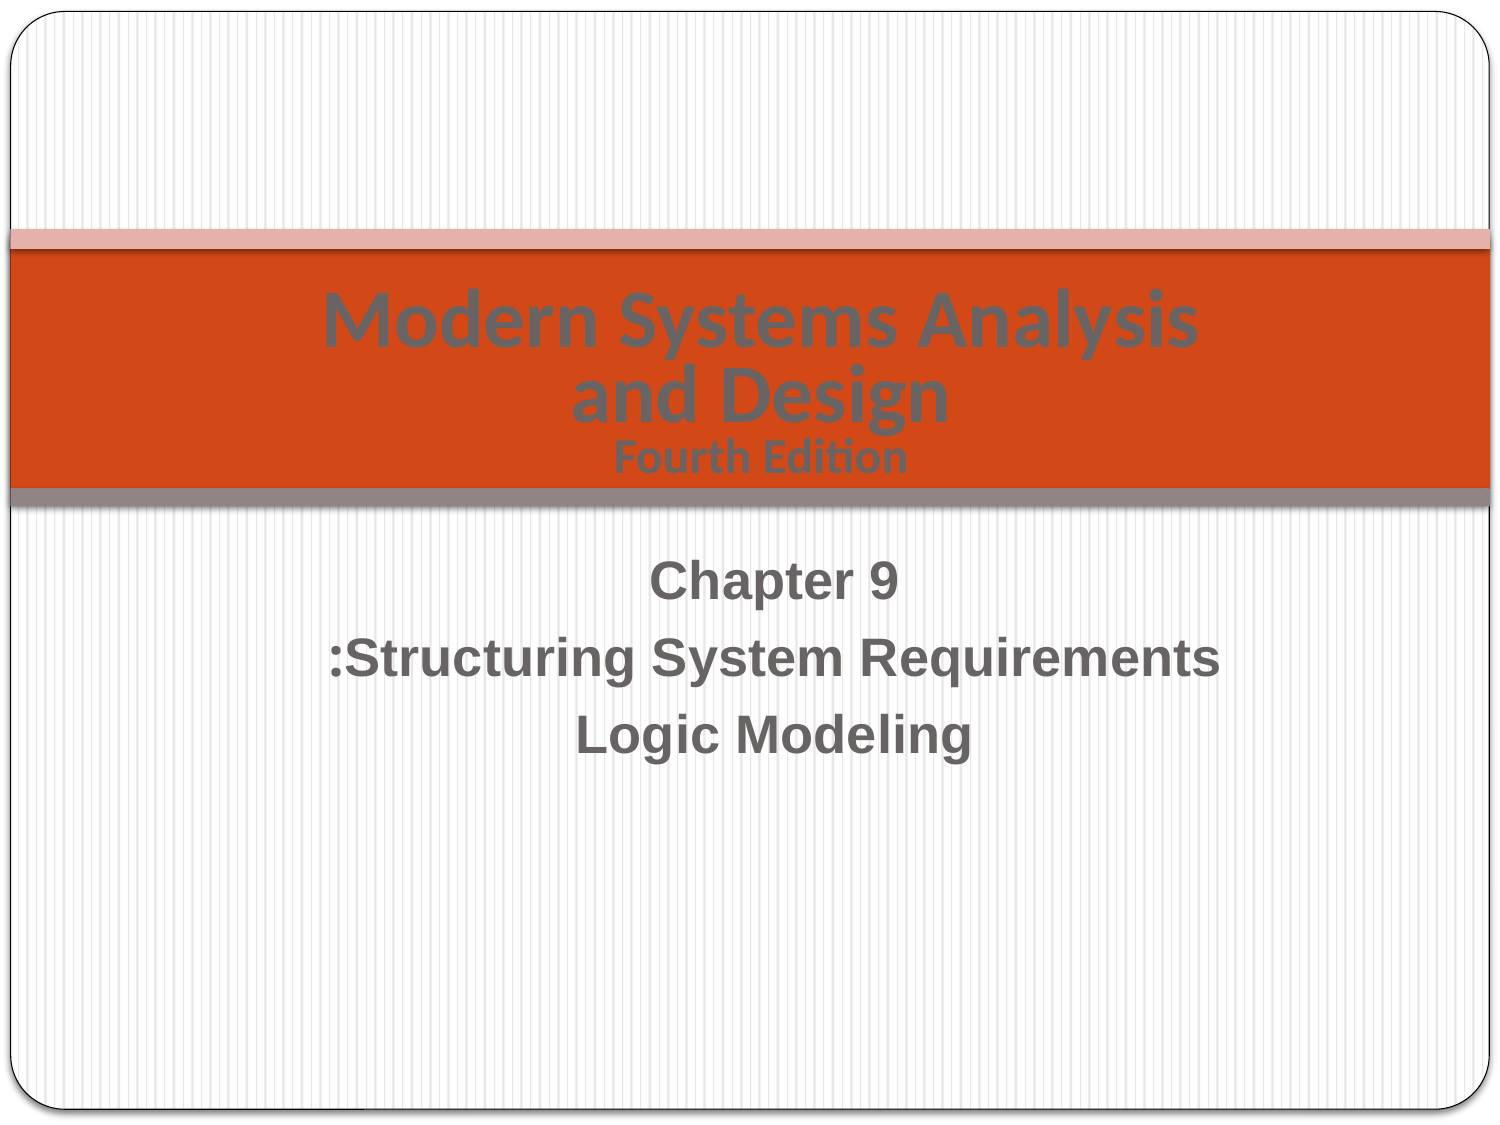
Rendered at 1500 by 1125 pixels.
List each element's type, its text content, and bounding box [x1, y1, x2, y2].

text_box Modern Systems Analysis and Design Fourth Edition [148, 125, 1374, 613]
subtitle Chapter 9 Structuring System Requirements: Logic Modeling [174, 537, 1375, 875]
